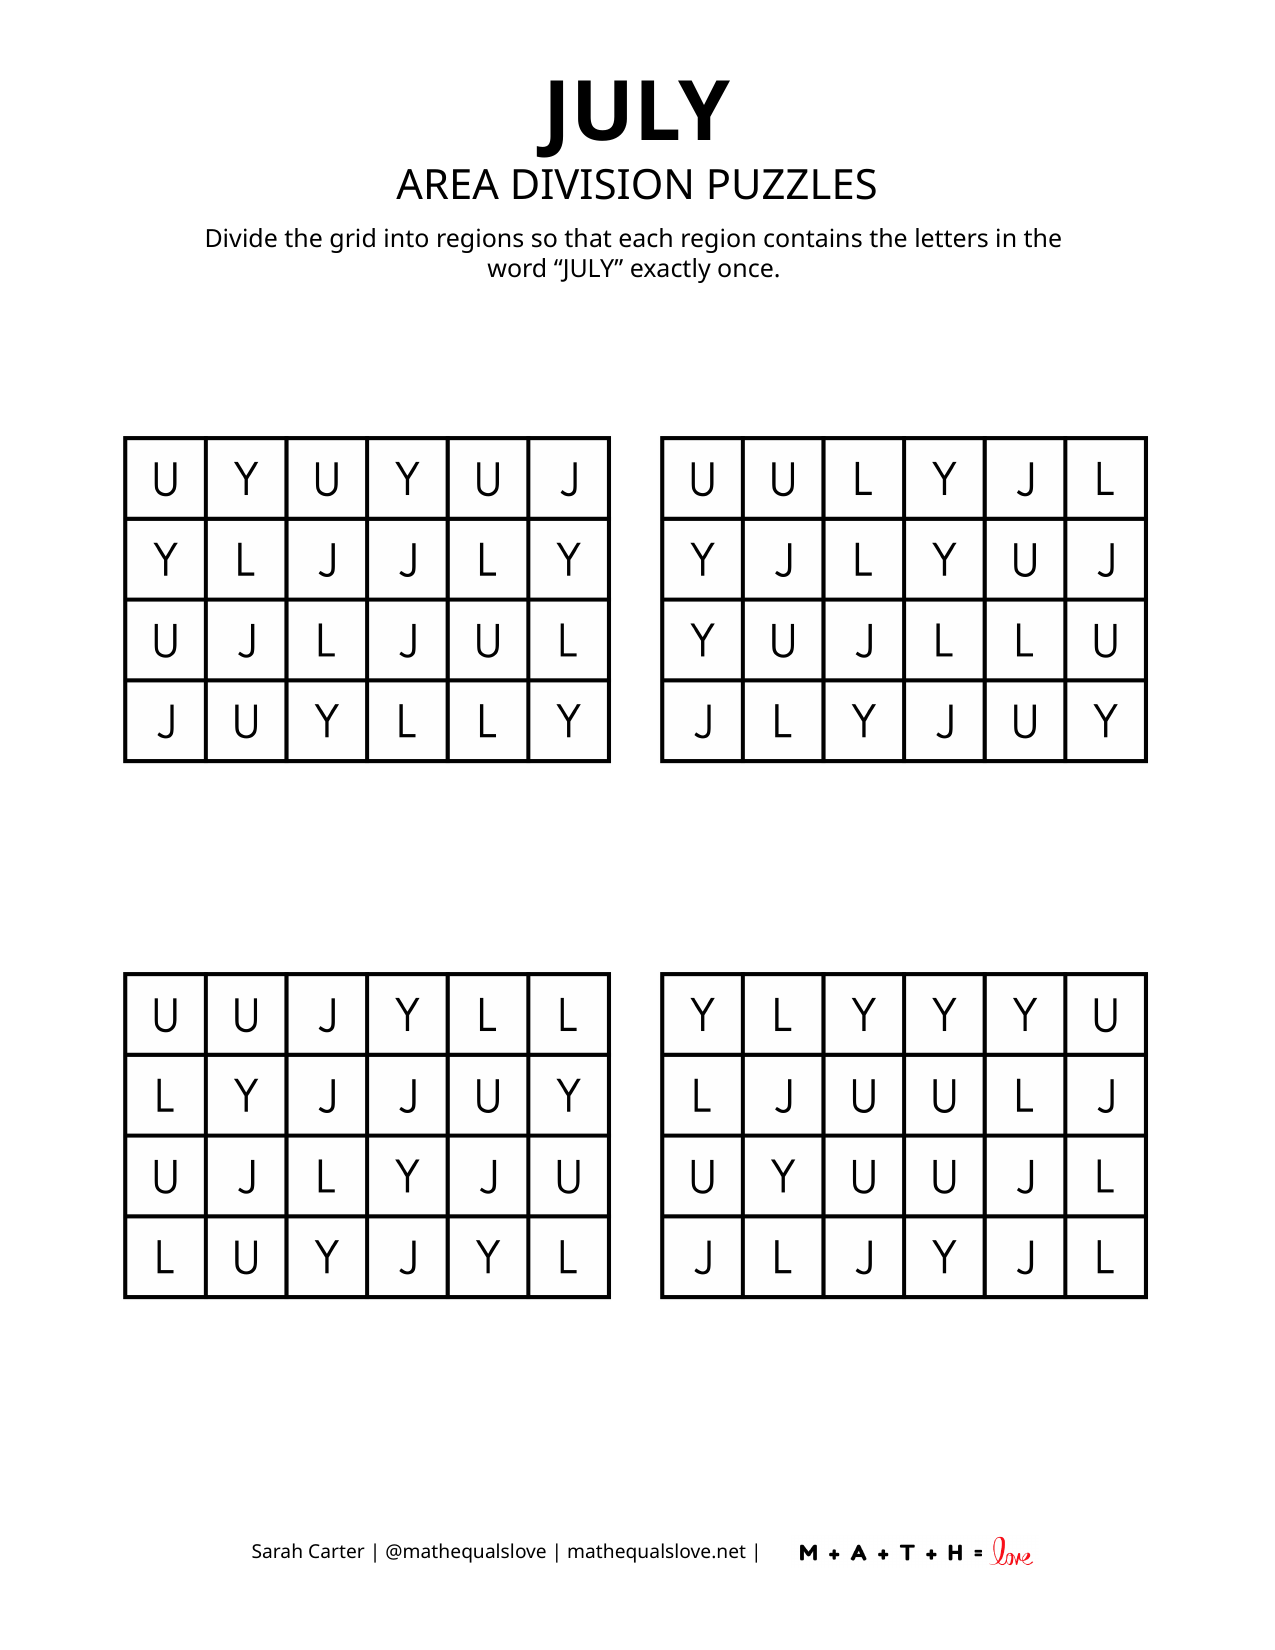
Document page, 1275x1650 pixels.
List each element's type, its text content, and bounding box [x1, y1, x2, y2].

picture [790, 1534, 1039, 1569]
picture [657, 970, 1151, 1302]
text_box JULY AREA DIVISION PUZZLES [77, 50, 1198, 214]
picture [657, 433, 1151, 765]
text_box Sarah Carter | @mathequalslove | mathequalslove.net | [236, 1532, 1071, 1570]
text_box Divide the grid into regions so that each region contains the letters in the word “JULY” exactly once. [0, 214, 1275, 290]
picture [121, 433, 614, 765]
picture [121, 970, 614, 1302]
